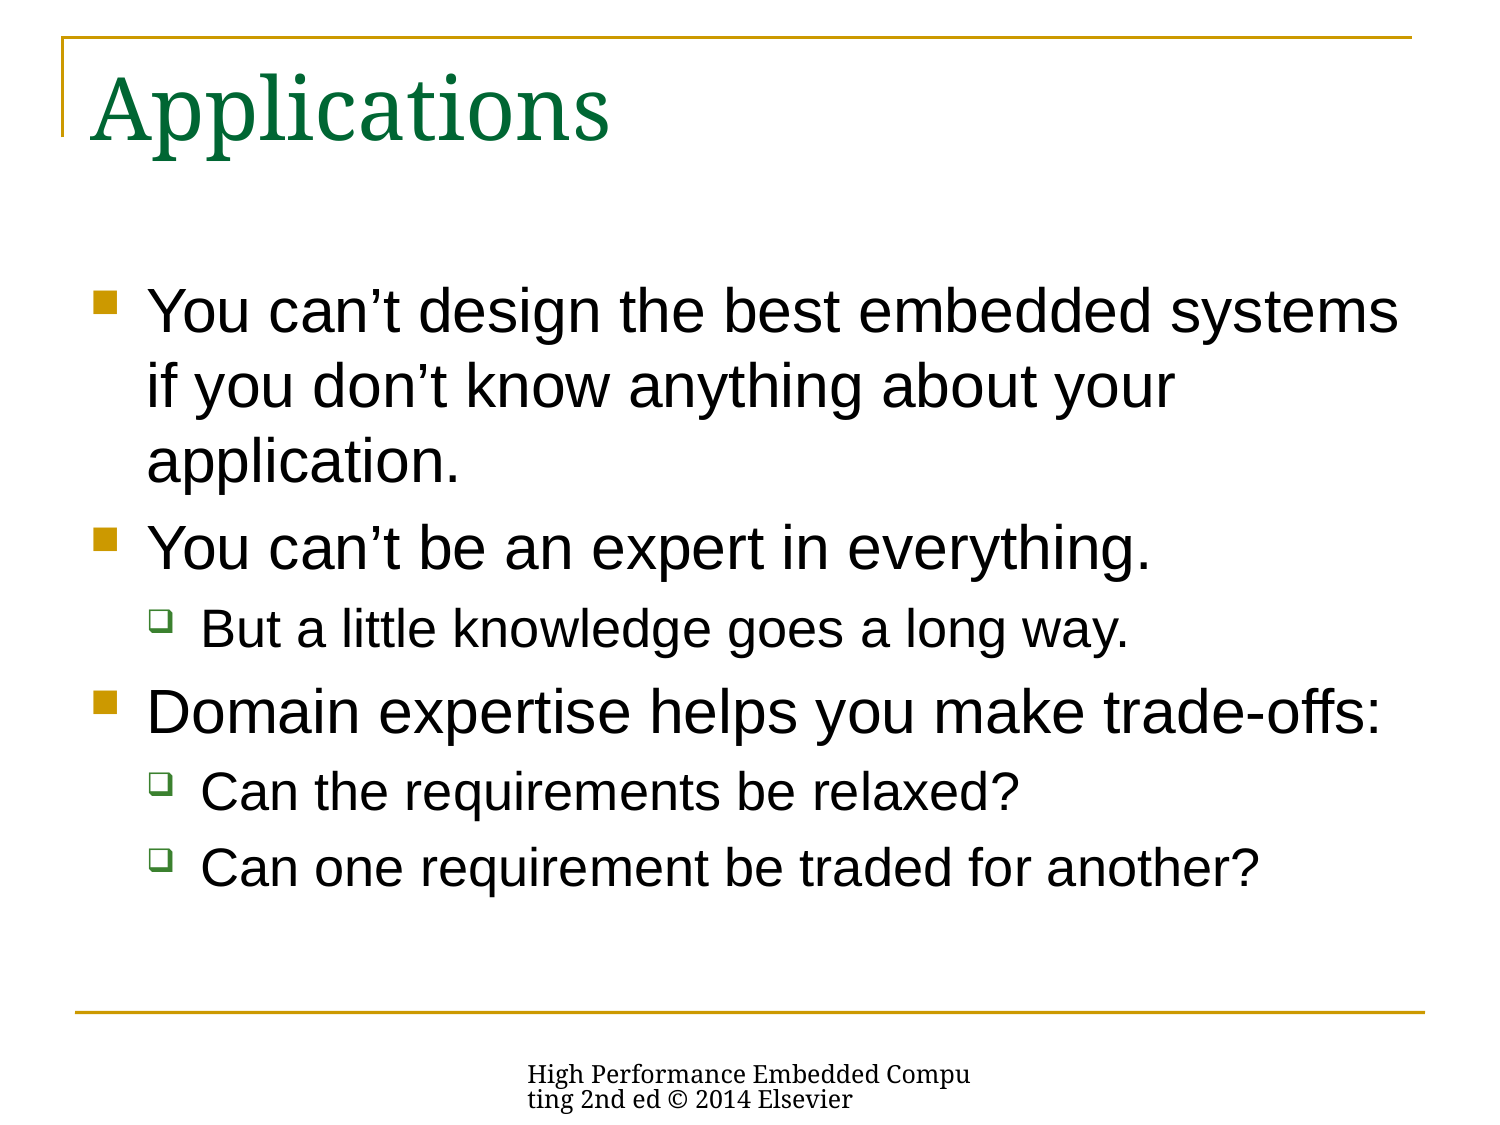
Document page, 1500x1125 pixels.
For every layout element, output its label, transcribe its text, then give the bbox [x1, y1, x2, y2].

list You can’t design the best embedded systems if you don’t know anything about your application. You can’t be an expert in everything. But a little knowledge goes a long way. Domain expertise helps you make trade-offs: Can the requirements be relaxed? Can one requirement be traded for another? [75, 262, 1425, 1006]
title Applications [75, 45, 1425, 233]
footer High Performance Embedded Computing 2nd ed © 2014 Elsevier [512, 1025, 988, 1100]
